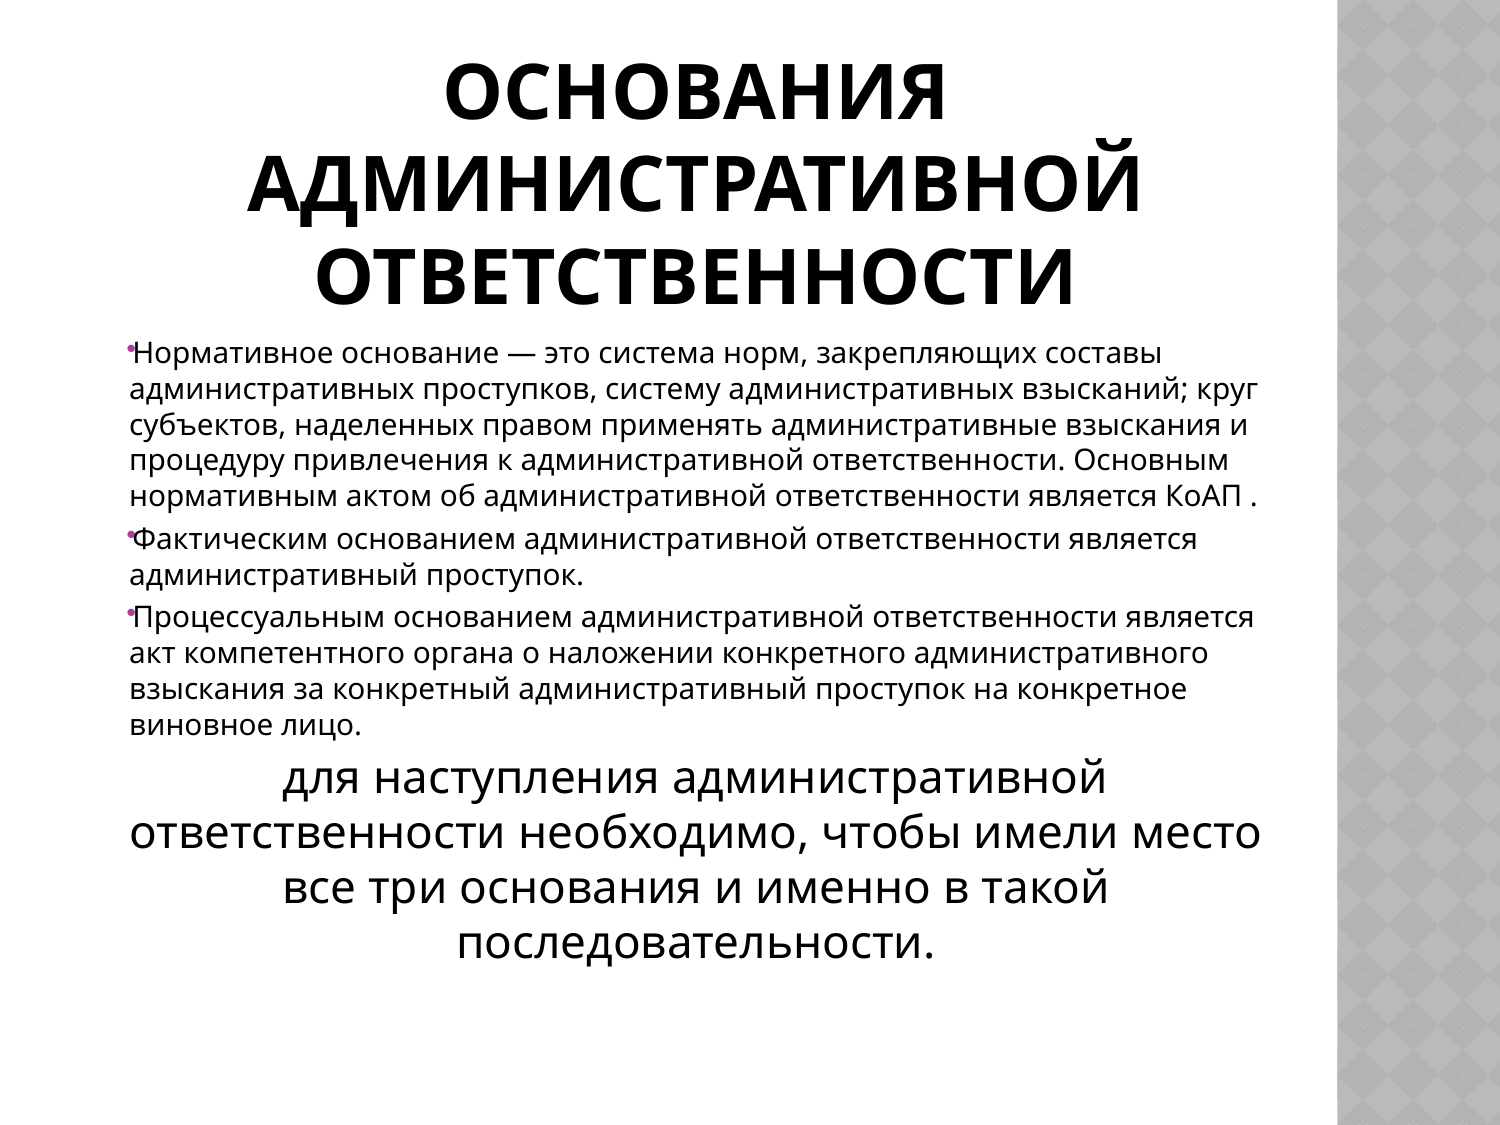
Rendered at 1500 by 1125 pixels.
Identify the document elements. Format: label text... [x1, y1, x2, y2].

title основания административной ответственности [134, 42, 1257, 326]
list Нормативное основание — это система норм, закрепляющих составы административных проступков, систему административных взысканий; круг субъектов, наделенных правом применять административные взыскания и процедуру привлечения к административной ответственности. Основным нормативным актом об административной ответственности является КоАП . Фактическим основанием административной ответственности является административный проступок. Процессуальным основанием административной ответственности является акт компетентного органа о наложении конкретного административного взыскания за конкретный административный проступок на конкретное виновное лицо. для наступления административной ответственности необходимо, чтобы имели место все три основания и именно в такой последовательности. [75, 326, 1317, 988]
